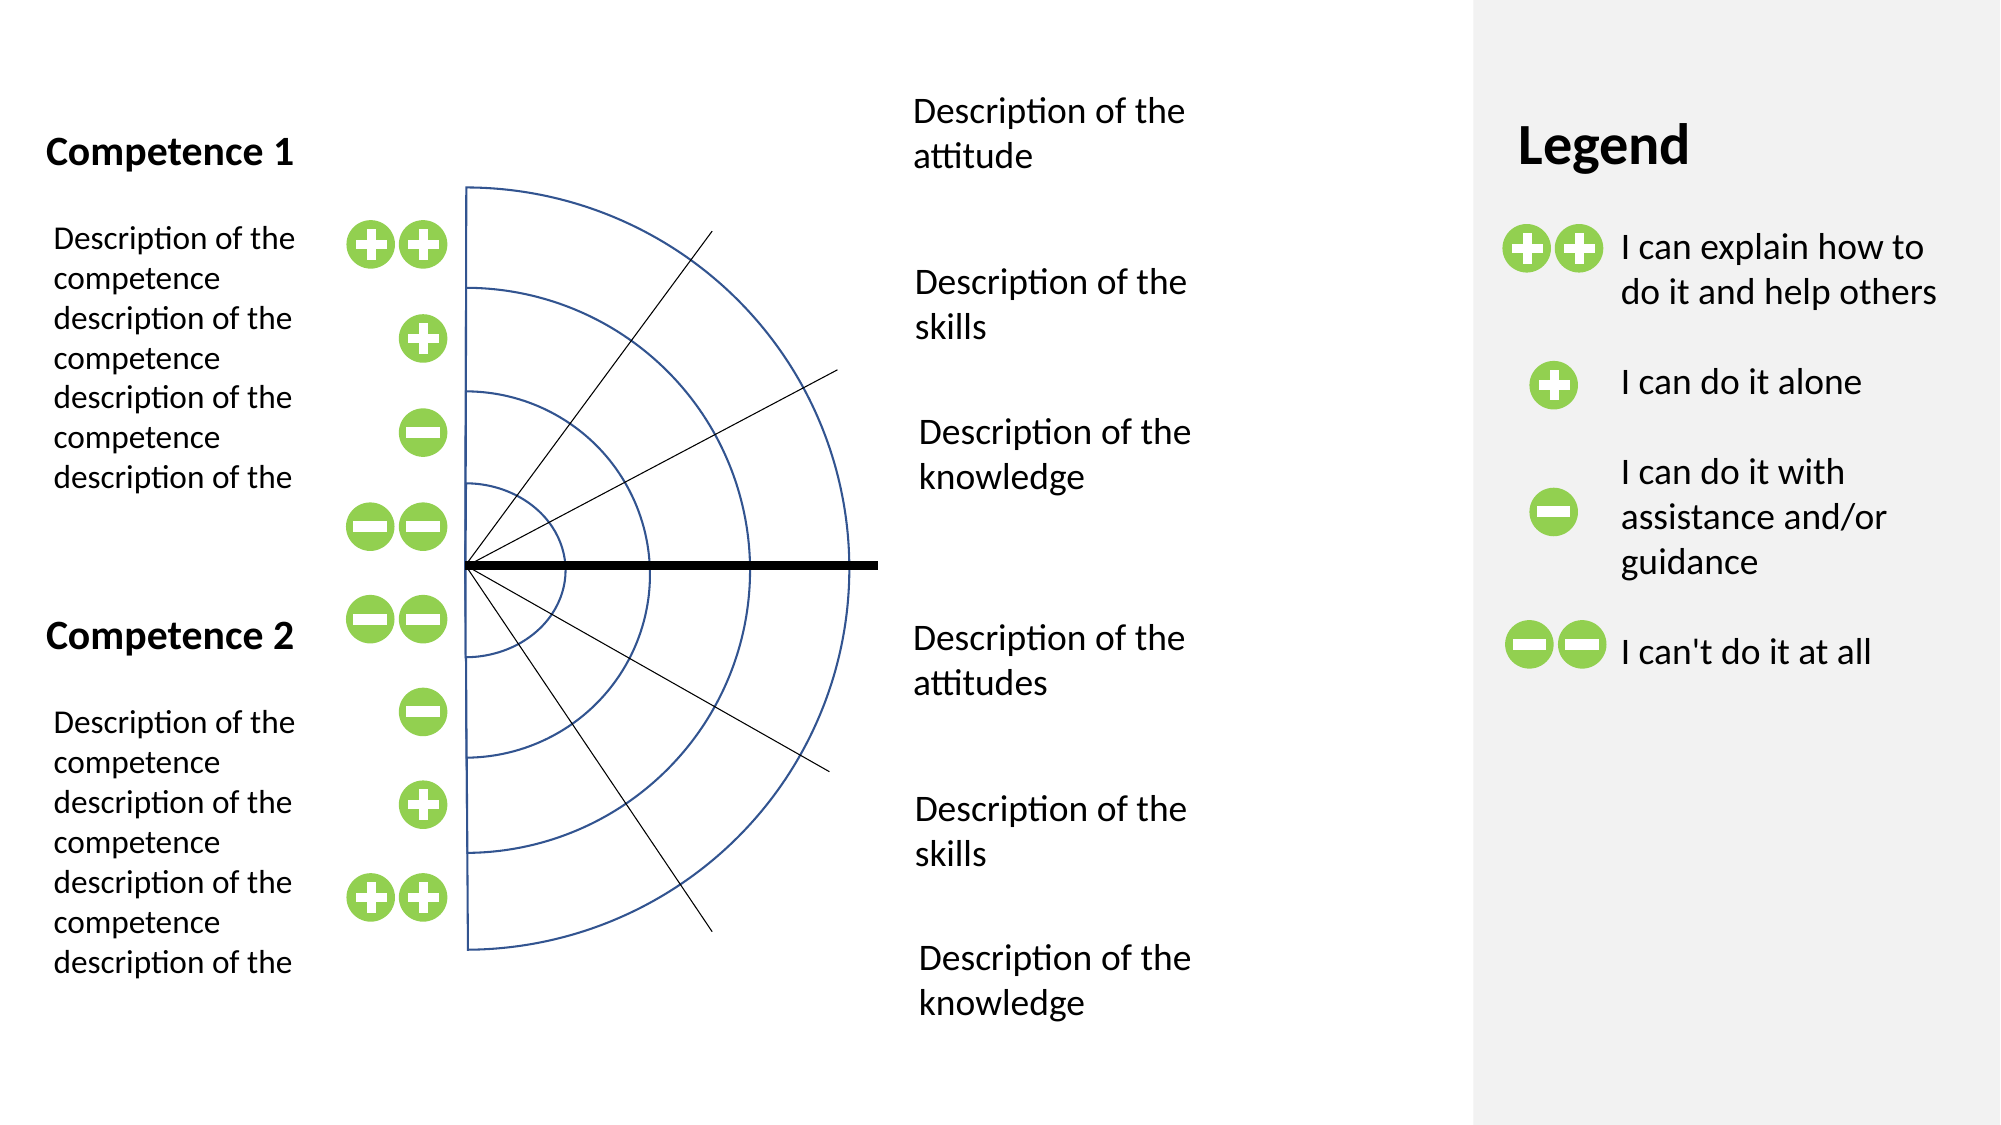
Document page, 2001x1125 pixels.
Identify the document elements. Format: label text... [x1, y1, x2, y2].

text_box Description of the attitude [898, 78, 1249, 184]
text_box Description of the competence description of the competence description of the competence description of the [38, 692, 377, 987]
text_box Competence 2 [31, 600, 81, 666]
text_box Competence 1 [31, 116, 370, 182]
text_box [399, 409, 447, 456]
text_box Description of the knowledge [904, 399, 1283, 504]
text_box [347, 874, 447, 921]
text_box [1506, 621, 1606, 668]
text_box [347, 221, 447, 268]
text_box Description of the knowledge [904, 925, 1283, 1031]
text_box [81, 187, 879, 950]
text_box Description of the skills [900, 776, 1250, 882]
text_box Legend I can explain how to do it and help others I can do it alone I can do it with assistance and/or guidance I can't do it at all [1503, 99, 1955, 770]
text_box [399, 315, 447, 362]
text_box Description of the competence description of the competence description of the competence description of the [38, 208, 81, 503]
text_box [399, 781, 447, 828]
text_box Description of the attitudes [898, 605, 1249, 710]
text_box [1472, 0, 2000, 1125]
text_box Description of the skills [900, 250, 1250, 355]
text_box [346, 503, 447, 550]
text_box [1530, 361, 1577, 409]
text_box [399, 688, 447, 736]
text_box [1530, 488, 1577, 536]
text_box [346, 595, 447, 643]
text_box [1503, 225, 1603, 272]
